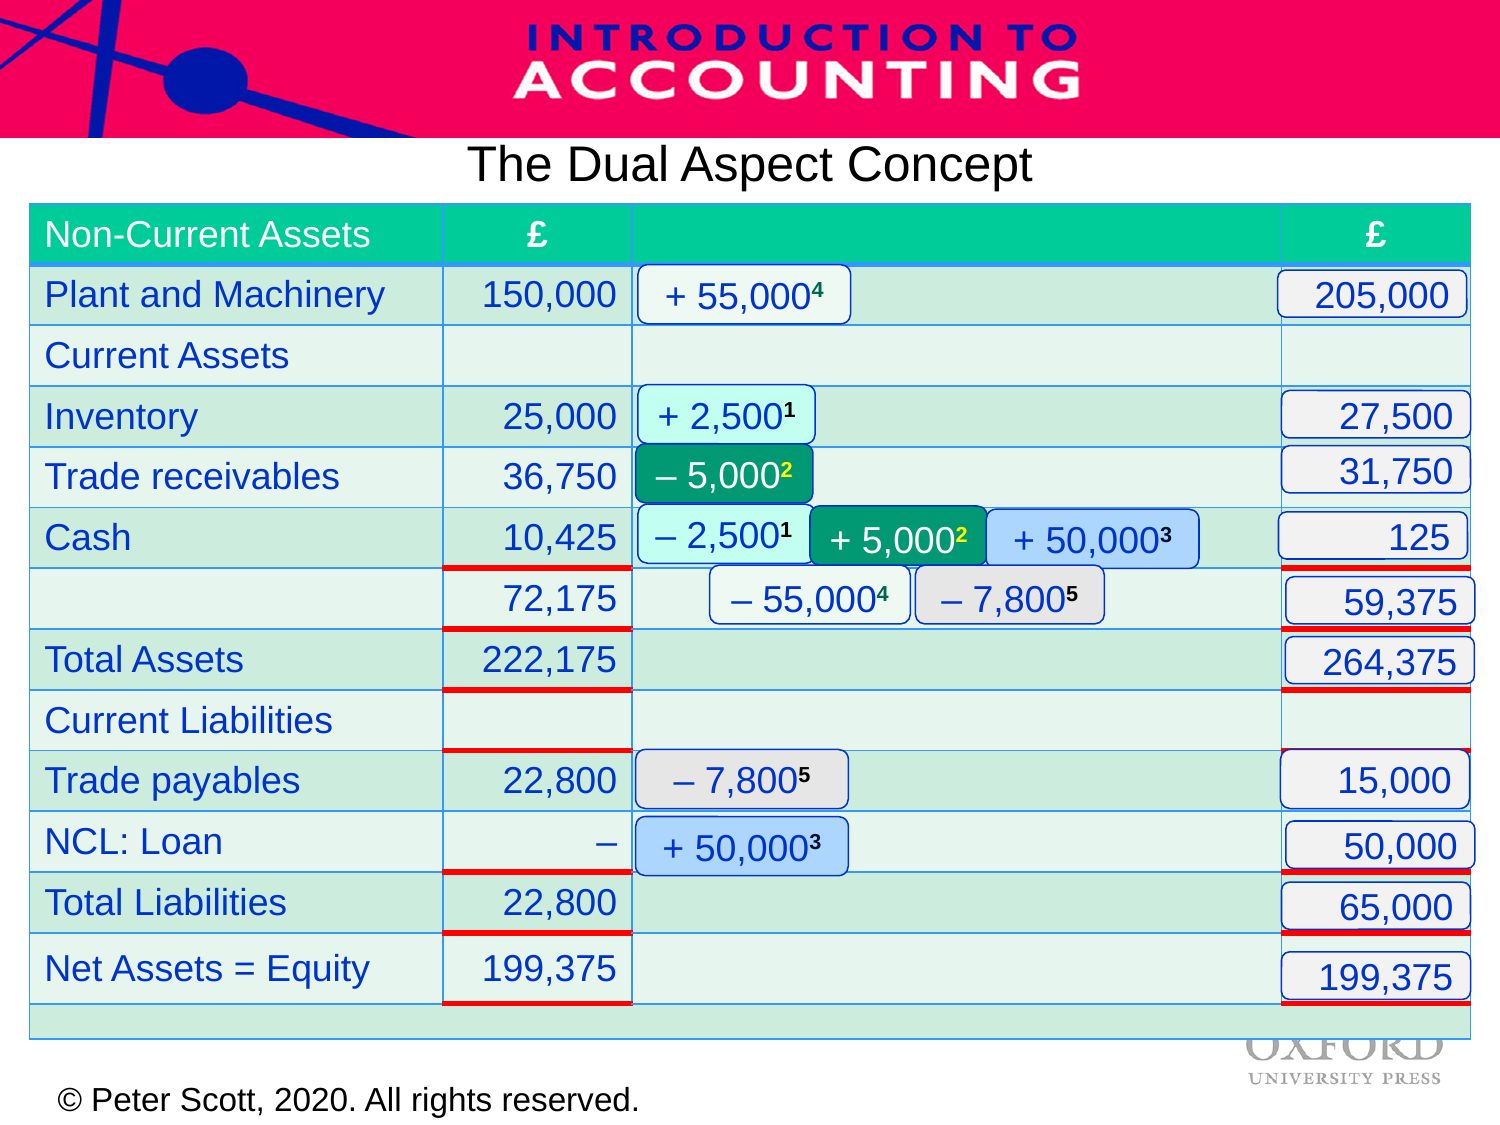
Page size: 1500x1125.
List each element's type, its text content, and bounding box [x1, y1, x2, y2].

table_cell [1282, 996, 1470, 1001]
text_box 15,000 [1280, 749, 1470, 809]
picture [0, 0, 1500, 138]
text_box + 50,0003 [986, 509, 1199, 569]
table_cell Trade payables [30, 751, 442, 810]
table_cell [633, 267, 644, 324]
table_cell 72,175 [444, 571, 631, 626]
table_cell [1282, 875, 1470, 885]
table_cell [1282, 632, 1470, 687]
table_cell [808, 387, 1281, 446]
picture [1244, 1040, 1445, 1096]
text_box 125 [1278, 511, 1468, 560]
table_cell Inventory [30, 387, 442, 446]
table_cell [633, 691, 1281, 750]
table_cell [845, 267, 1281, 324]
text_box 205,000 [1277, 270, 1467, 318]
table_cell Total Assets [30, 630, 442, 689]
table_header Non-Current Assets [30, 205, 442, 262]
text_box – 55,0004 [709, 565, 911, 624]
table_header £ [444, 205, 631, 262]
table_cell 199,375 [444, 936, 631, 1001]
table_cell Trade receivables [30, 448, 442, 507]
title The Dual Aspect Concept [29, 125, 1471, 197]
text_box + 5,0002 [809, 505, 987, 566]
table_cell [633, 387, 643, 446]
table_cell 25,000 [444, 387, 631, 446]
table_cell [444, 326, 631, 385]
table_cell 222,175 [444, 632, 631, 687]
text_box 31,750 [1281, 445, 1471, 493]
table_cell [633, 569, 1281, 628]
table_cell [633, 873, 1281, 932]
table_cell Net Assets = Equity [30, 934, 442, 1003]
table_cell [1282, 490, 1470, 507]
table_header [633, 205, 1281, 262]
text_box 264,375 [1285, 636, 1475, 684]
table_cell [1282, 693, 1470, 748]
table_cell Cash [30, 508, 442, 567]
table_cell [1282, 812, 1470, 869]
text_box 199,375 [1281, 951, 1471, 1000]
table_cell [1282, 801, 1470, 810]
table_cell [1282, 387, 1470, 394]
table_cell [1282, 435, 1470, 446]
table_header £ [1282, 205, 1470, 262]
table_cell [633, 508, 815, 567]
text_box + 2,5001 [637, 384, 816, 444]
table_cell Current Assets [30, 326, 442, 385]
table_cell [30, 1005, 1470, 1038]
text_box – 7,8005 [635, 749, 849, 809]
table_cell [1282, 571, 1470, 626]
text_box 65,000 [1281, 882, 1471, 930]
table_cell [633, 812, 1281, 871]
text_box – 5,0002 [635, 443, 813, 503]
table_cell 36,750 [444, 448, 631, 507]
table_cell [633, 326, 1281, 385]
table_cell [1282, 267, 1470, 324]
text_box + 55,0004 [637, 264, 851, 324]
table_cell [633, 448, 1281, 507]
table_cell [30, 569, 442, 628]
table_cell Plant and Machinery [30, 267, 442, 324]
table_cell [1282, 936, 1470, 955]
text_box + 50,0003 [635, 816, 849, 876]
text_box 27,500 [1281, 390, 1471, 438]
table_cell – [444, 812, 631, 869]
text_box – 7,8005 [915, 565, 1105, 624]
text_box 59,375 [1285, 576, 1475, 624]
table_cell Current Liabilities [30, 691, 442, 750]
table_cell 22,800 [444, 753, 631, 810]
table_cell [633, 630, 1281, 689]
table_cell [444, 693, 631, 748]
table_cell [633, 751, 1281, 810]
table_cell [633, 934, 1281, 1003]
text_box – 2,5001 [637, 504, 813, 564]
text_box 50,000 [1285, 820, 1475, 869]
table_cell 10,425 [444, 508, 631, 565]
table_cell Total Liabilities [30, 873, 442, 932]
table_cell 150,000 [444, 267, 631, 324]
table_cell 22,800 [444, 875, 631, 930]
table_cell NCL: Loan [30, 812, 442, 871]
table_cell [985, 508, 1281, 567]
table_cell [1282, 326, 1470, 385]
table_cell [1282, 508, 1470, 565]
